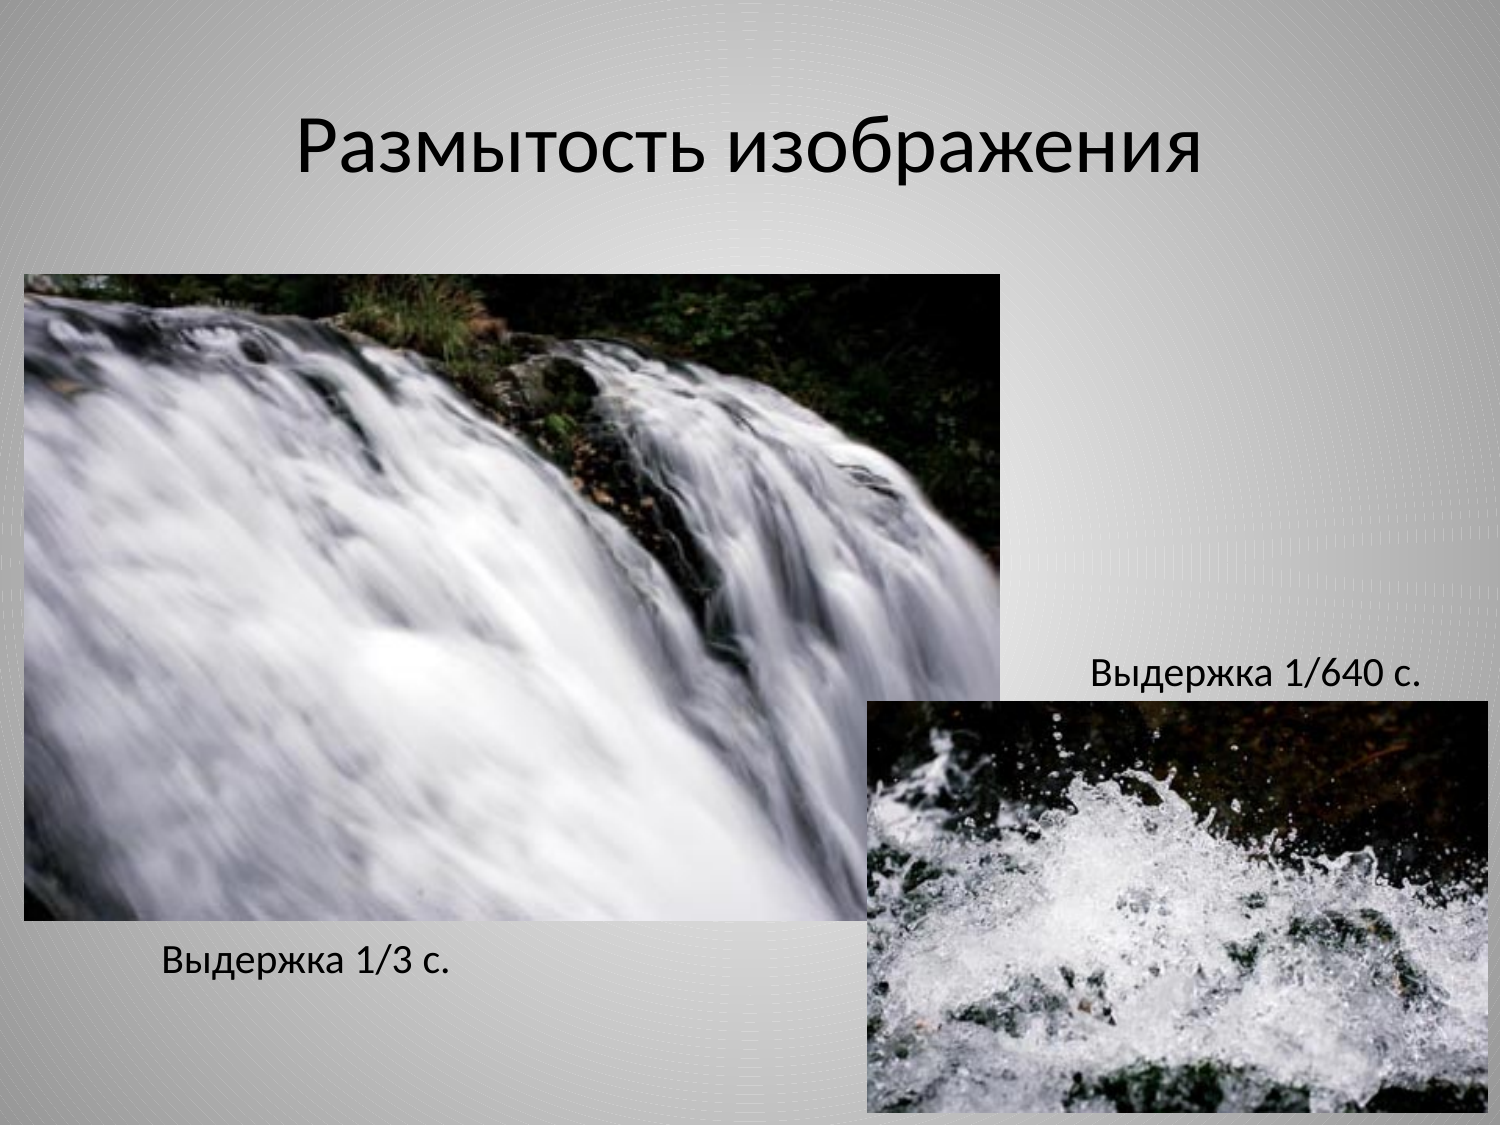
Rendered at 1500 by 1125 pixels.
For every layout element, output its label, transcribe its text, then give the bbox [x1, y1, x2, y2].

text_box Выдержка 1/3 с. [62, 930, 550, 990]
picture [24, 274, 1488, 1113]
title Размытость изображения [75, 45, 1425, 233]
text_box Выдержка 1/640 с. [1012, 637, 1500, 703]
